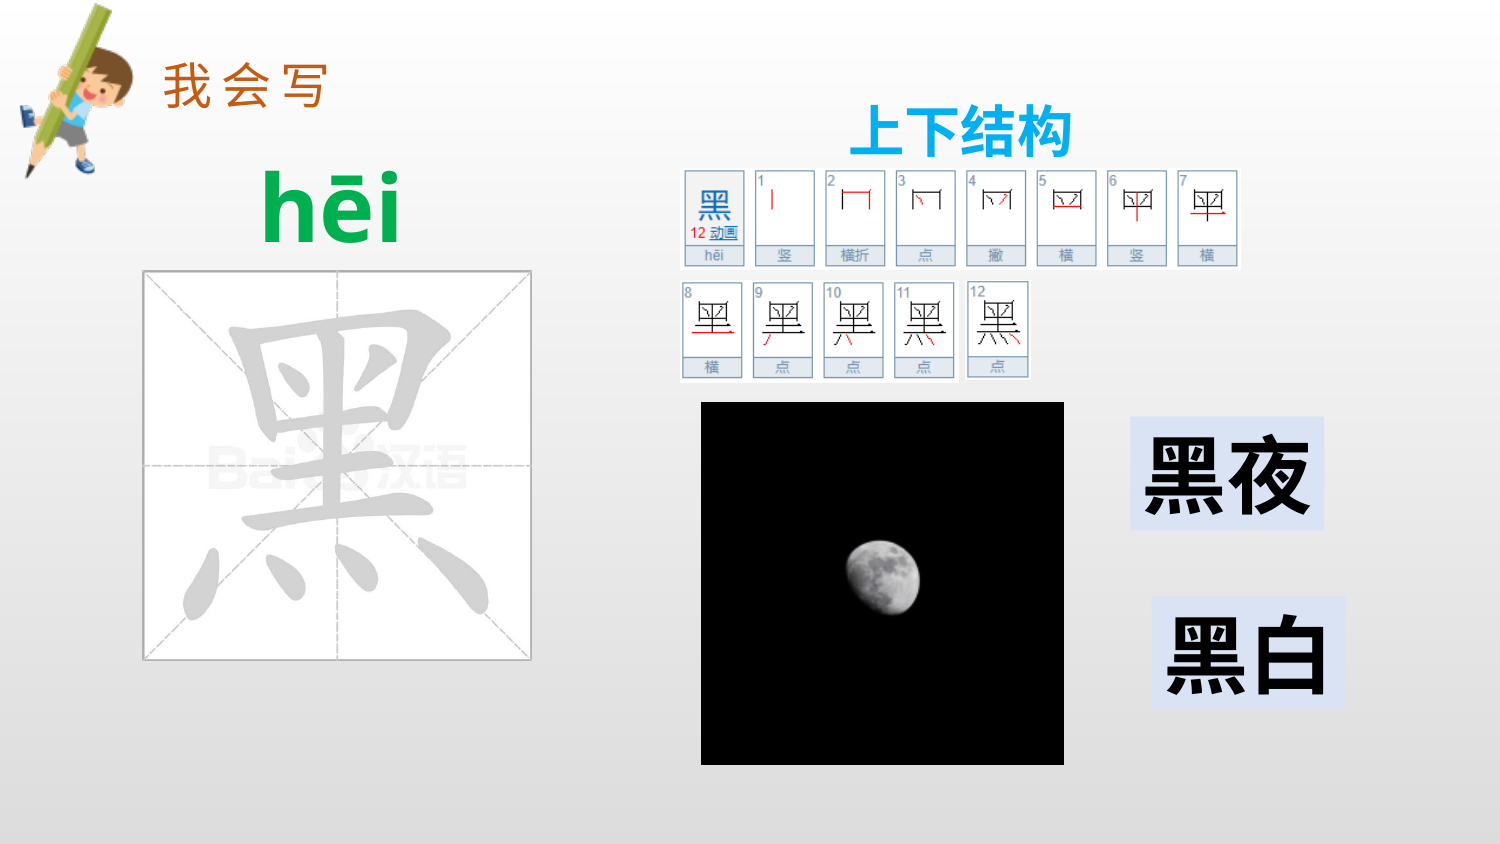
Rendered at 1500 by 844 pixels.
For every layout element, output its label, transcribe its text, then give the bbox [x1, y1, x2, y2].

text_box 黑白 [1151, 596, 1346, 710]
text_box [8, 0, 354, 189]
text_box hēi [195, 143, 467, 267]
text_box 黑夜 [1130, 416, 1325, 531]
picture [701, 402, 1064, 765]
picture [141, 270, 532, 661]
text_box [680, 88, 1241, 383]
